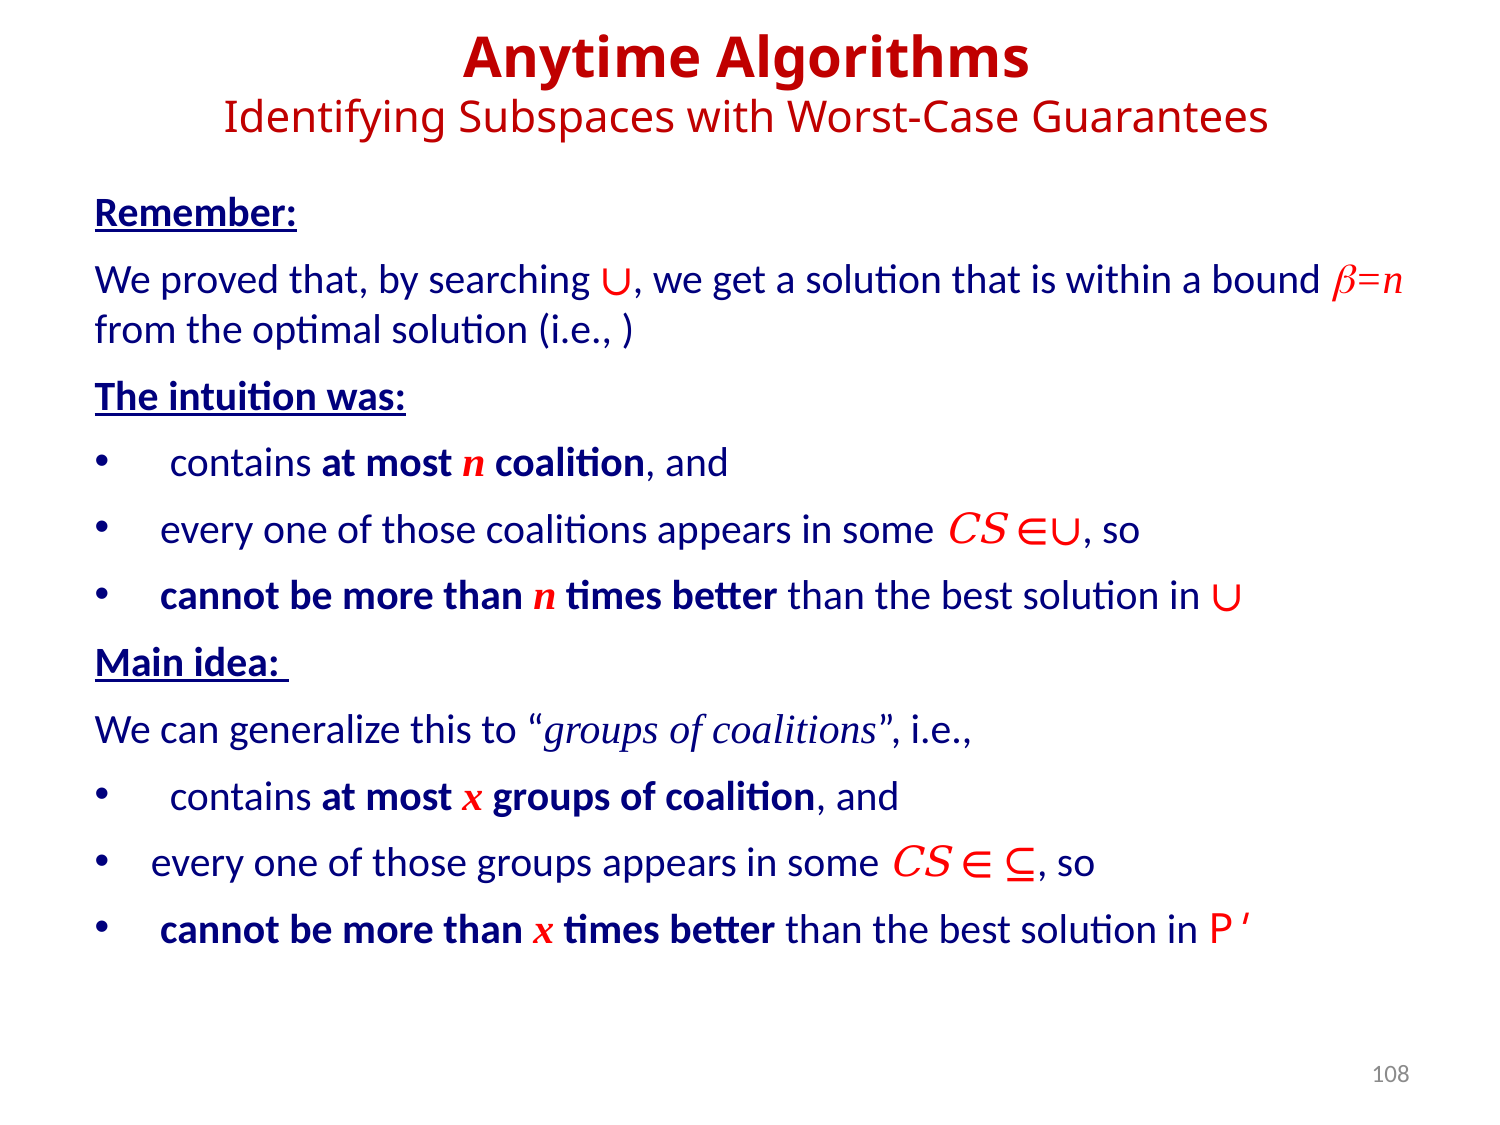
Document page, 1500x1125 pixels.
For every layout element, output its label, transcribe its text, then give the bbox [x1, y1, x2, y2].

text_box Anytime Algorithms Identifying Subspaces with Worst-Case Guarantees [93, 14, 1401, 149]
slide_number 108 [1074, 1042, 1425, 1103]
